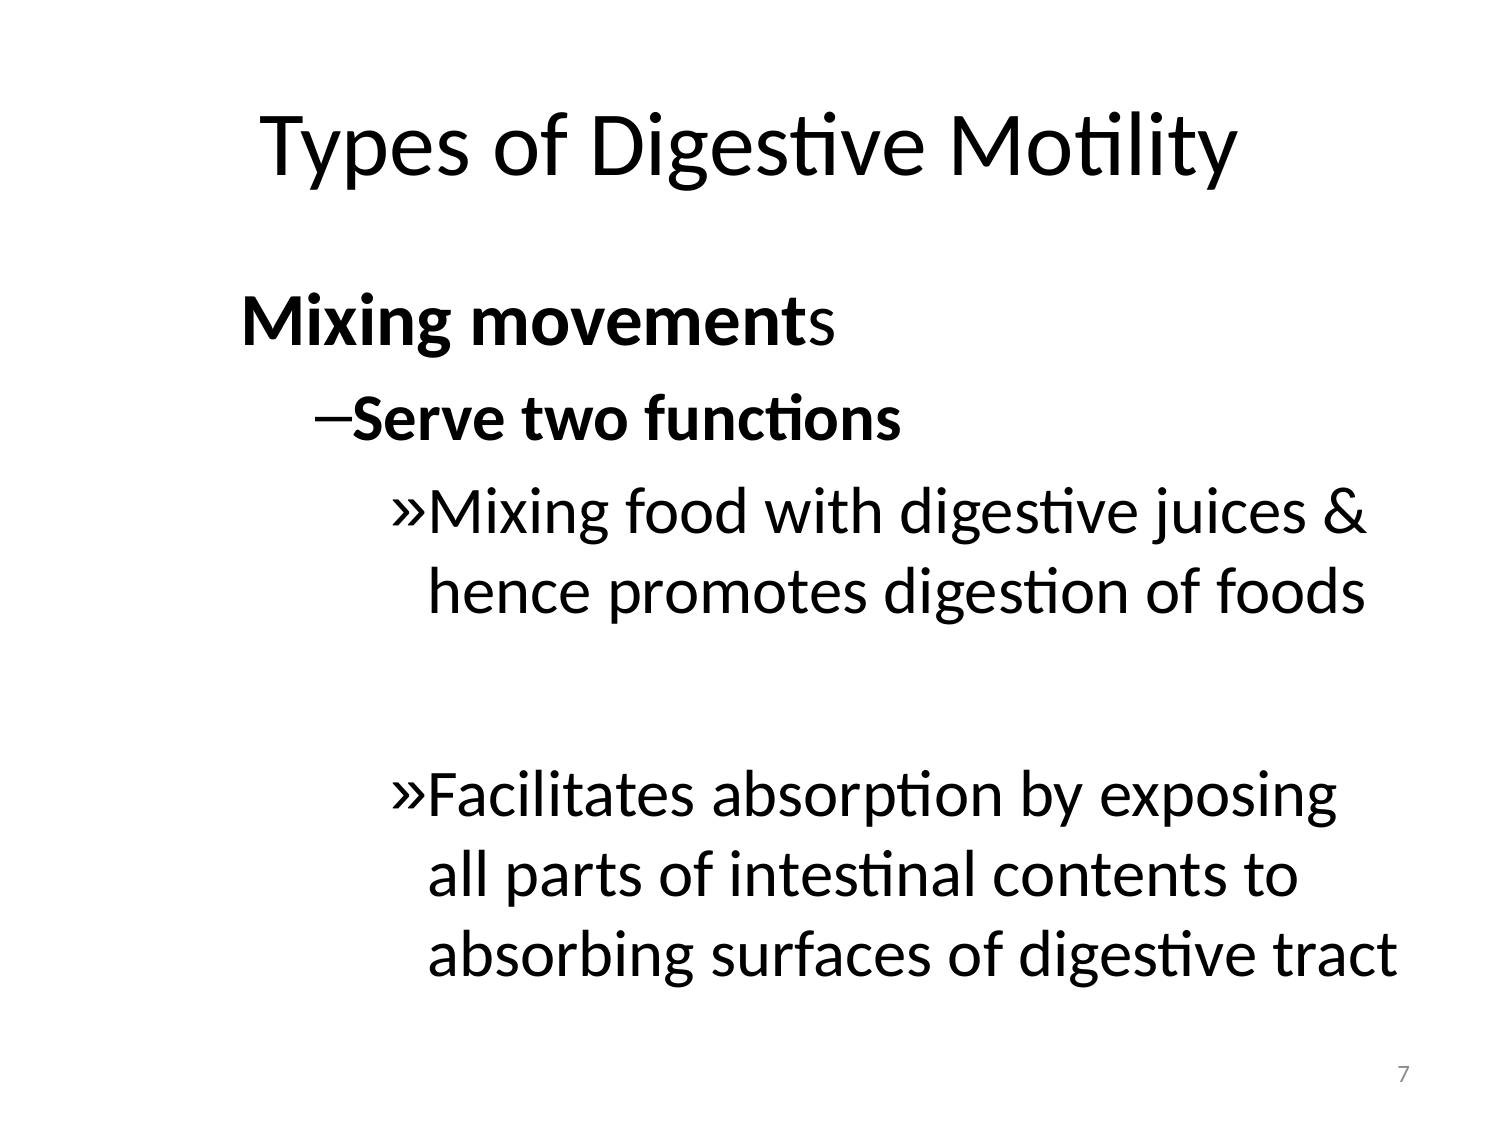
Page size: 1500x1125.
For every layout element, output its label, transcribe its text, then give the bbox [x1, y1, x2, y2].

slide_number 7 [1074, 1042, 1425, 1103]
title Types of Digestive Motility [75, 45, 1425, 233]
list Mixing movements Serve two functions Mixing food with digestive juices & hence promotes digestion of foods Facilitates absorption by exposing all parts of intestinal contents to absorbing surfaces of digestive tract [75, 262, 1425, 1005]
